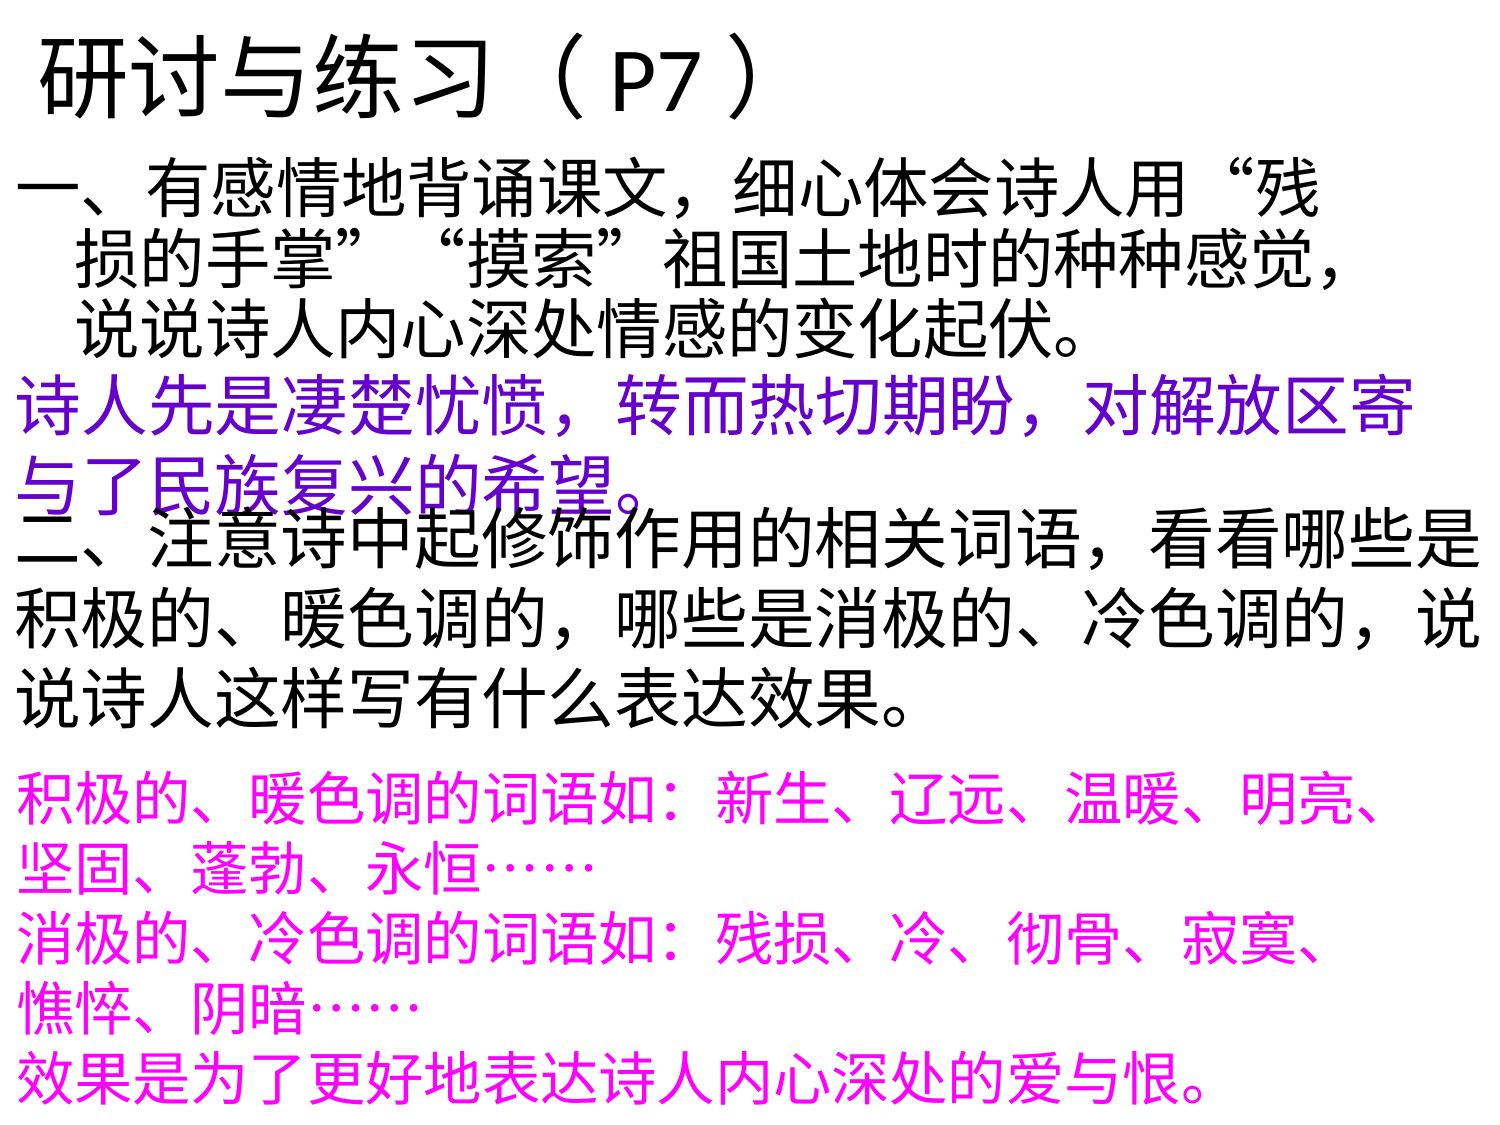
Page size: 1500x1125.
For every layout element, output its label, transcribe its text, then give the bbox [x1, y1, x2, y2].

list 一、有感情地背诵课文，细心体会诗人用“残损的手掌”“摸索”祖国土地时的种种感觉，说说诗人内心深处情感的变化起伏。 [0, 148, 1338, 356]
text_box 积极的、暖色调的词语如：新生、辽远、温暖、明亮、 坚固、蓬勃、永恒…… 消极的、冷色调的词语如：残损、冷、彻骨、寂寞、 憔悴、阴暗…… 效果是为了更好地表达诗人内心深处的爱与恨。 [1, 754, 1429, 1120]
title 研讨与练习（P7） [0, 0, 855, 148]
text_box 诗人先是凄楚忧愤，转而热切期盼，对解放区寄与了民族复兴的希望。 [0, 356, 1459, 489]
text_box 二、注意诗中起修饰作用的相关词语，看看哪些是 积极的、暖色调的，哪些是消极的、冷色调的，说 说诗人这样写有什么表达效果。 [0, 489, 1498, 745]
